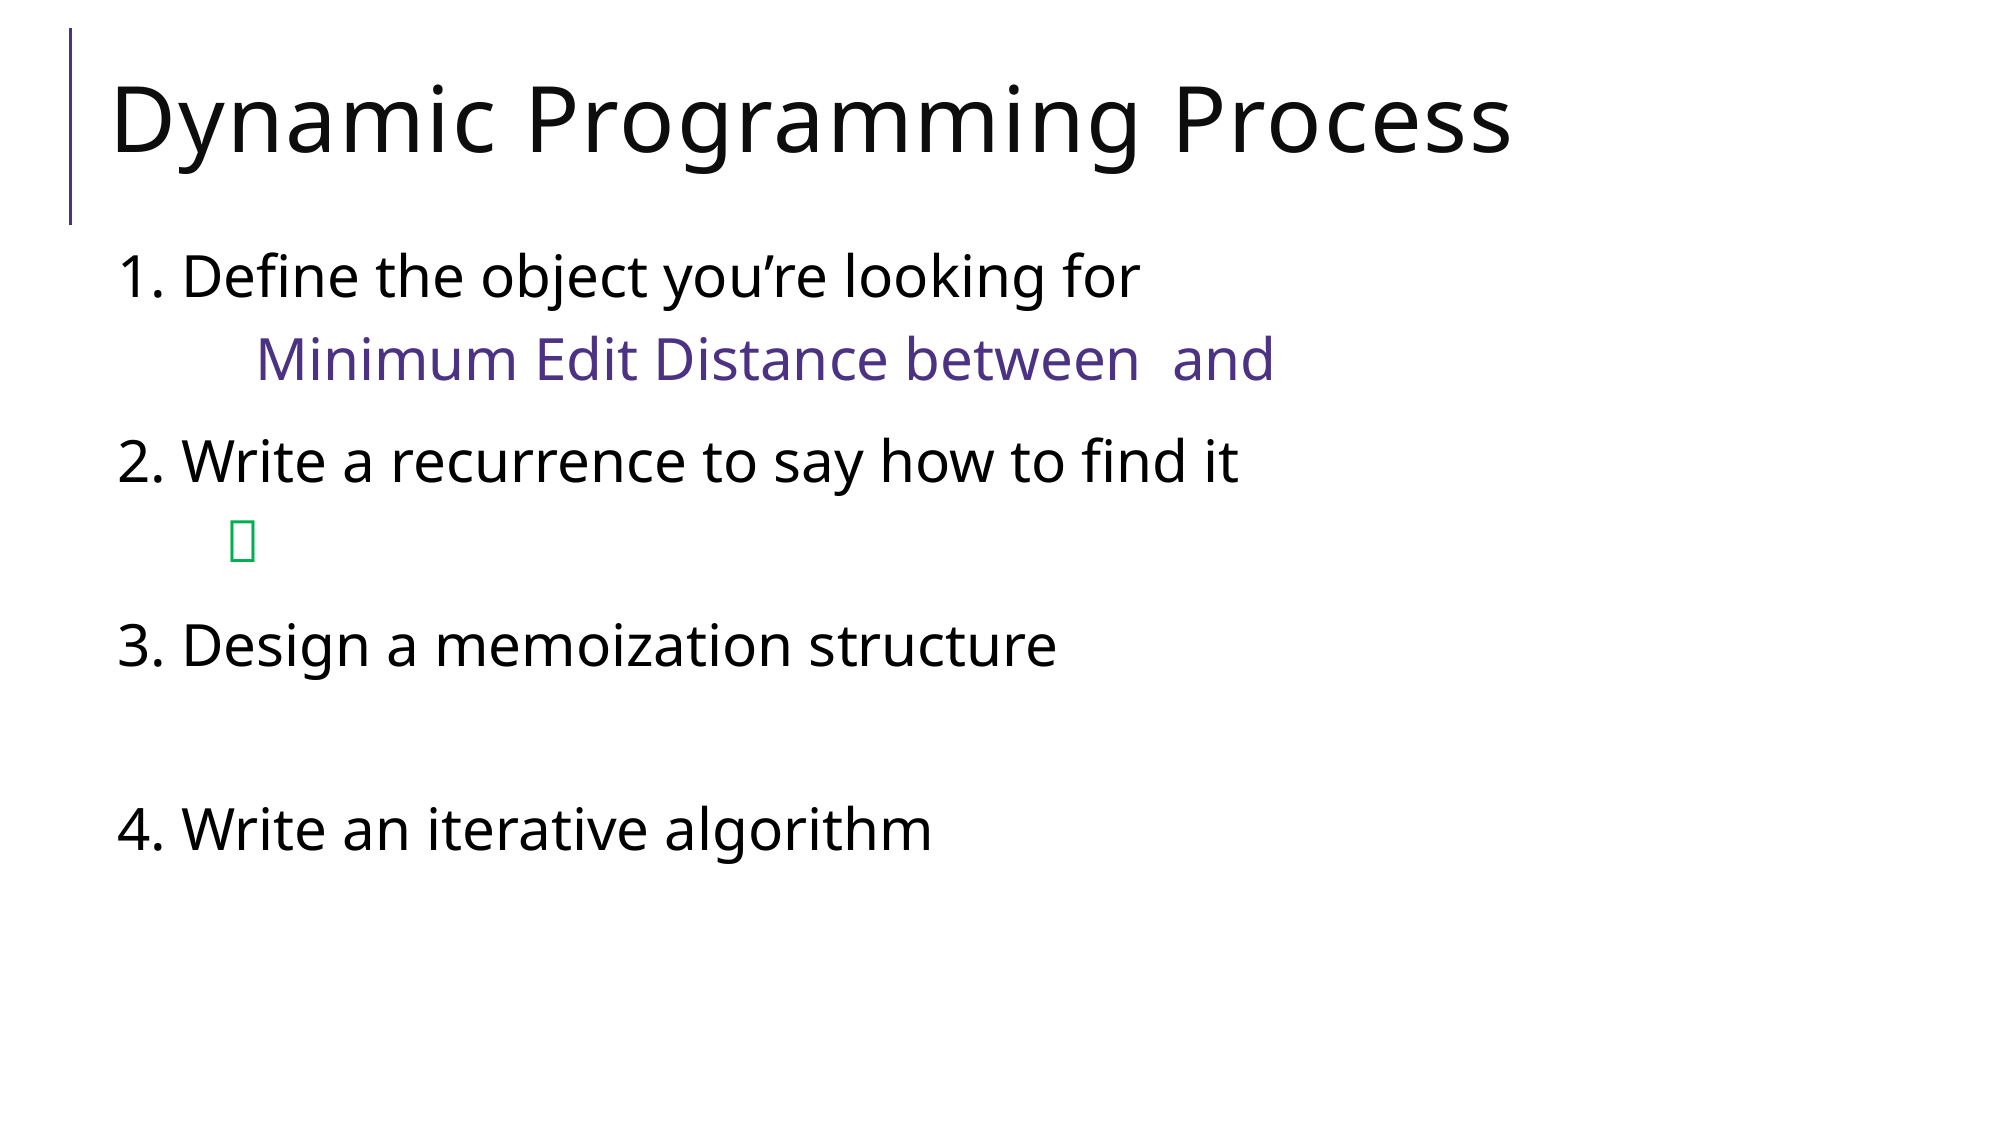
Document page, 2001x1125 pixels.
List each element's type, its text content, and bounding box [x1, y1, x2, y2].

list 1. Define the object you’re looking for 2. Write a recurrence to say how to find it 3. Design a memoization structure 4. Write an iterative algorithm [94, 240, 1930, 1035]
text_box ✅ [210, 496, 1678, 582]
title Dynamic Programming Process [94, 43, 1930, 210]
